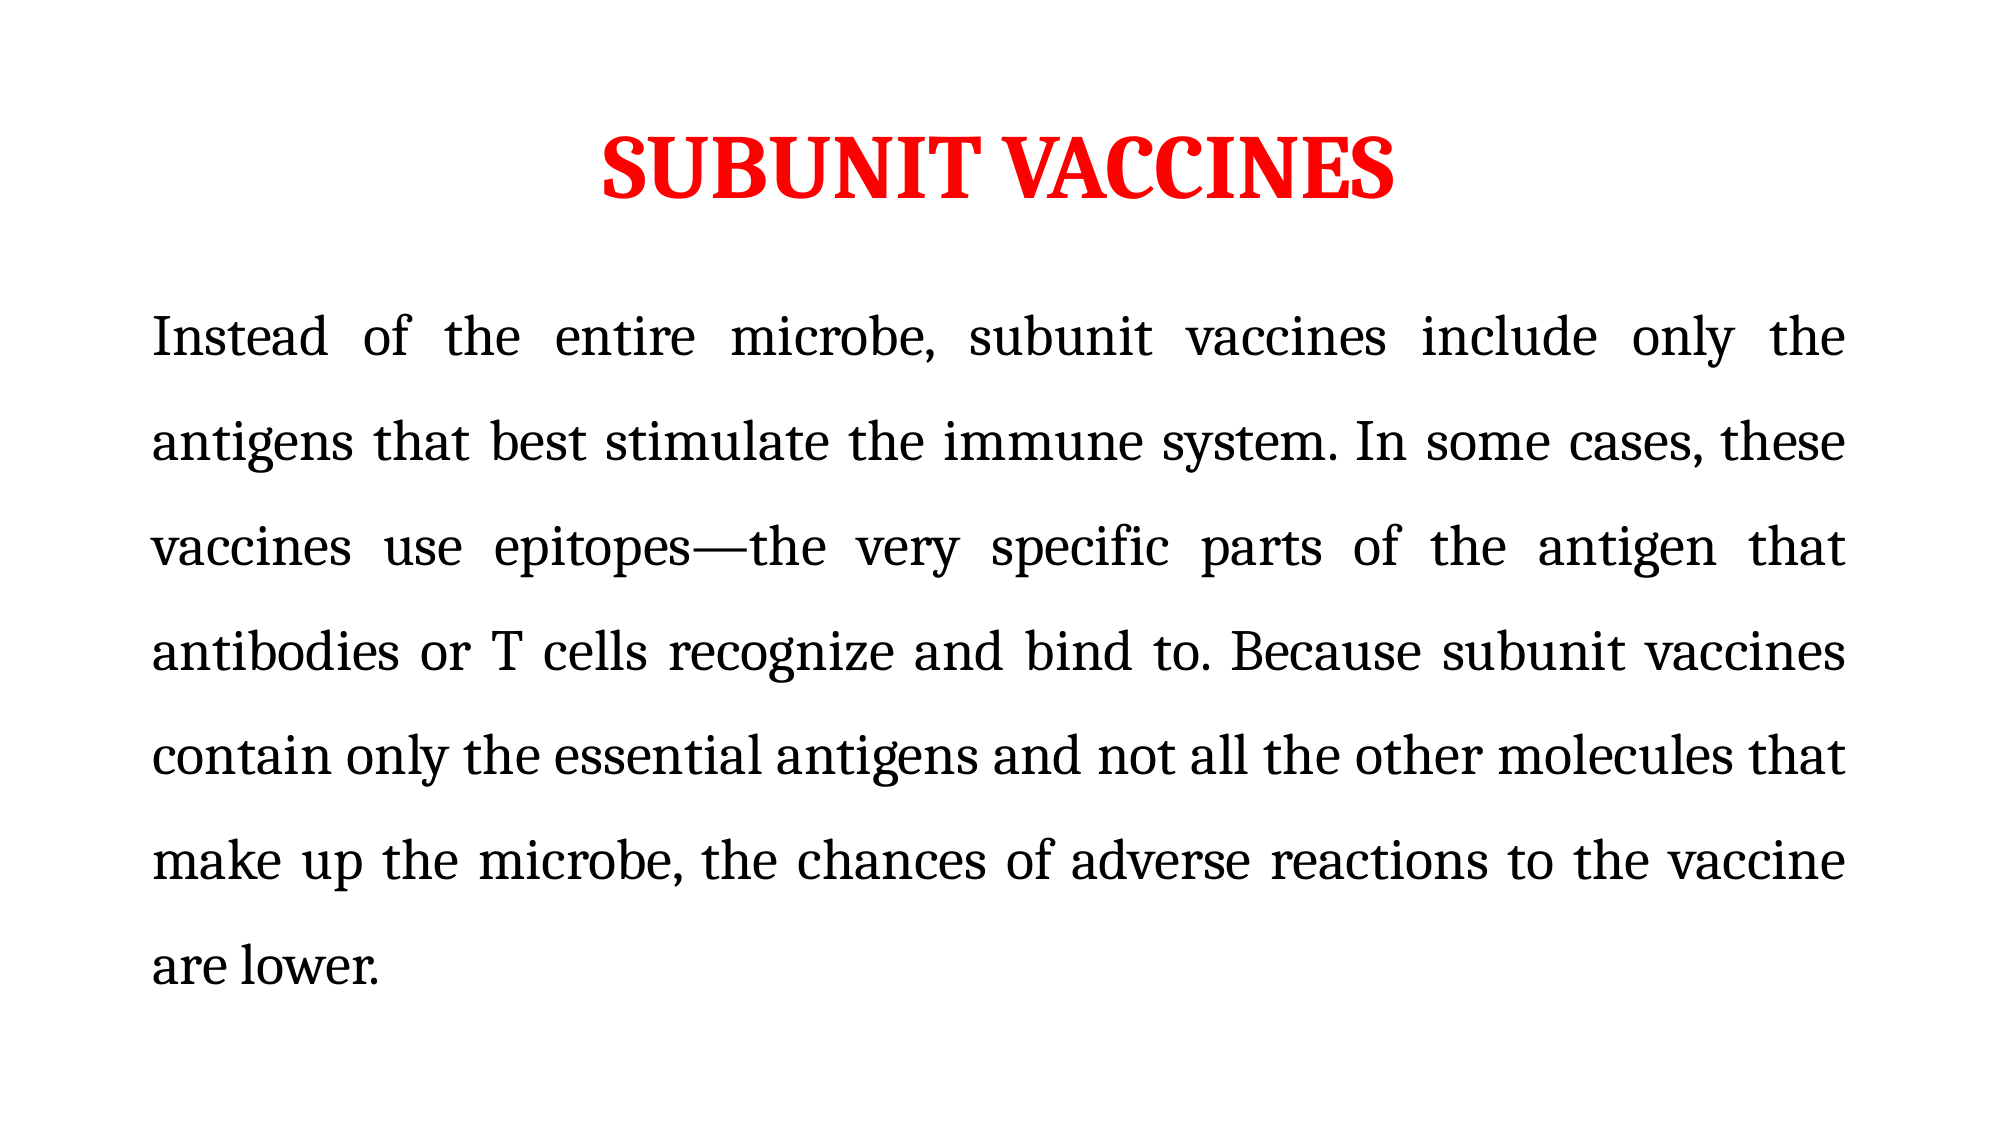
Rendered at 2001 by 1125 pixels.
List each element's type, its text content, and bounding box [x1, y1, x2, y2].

list Instead of the entire microbe, subunit vaccines include only the antigens that best stimulate the immune system. In some cases, these vaccines use epitopes—the very specific parts of the antigen that antibodies or T cells recognize and bind to. Because subunit vaccines contain only the essential antigens and not all the other molecules that make up the microbe, the chances of adverse reactions to the vaccine are lower. [137, 255, 1863, 1095]
title SUBUNIT VACCINES [137, 59, 1863, 255]
